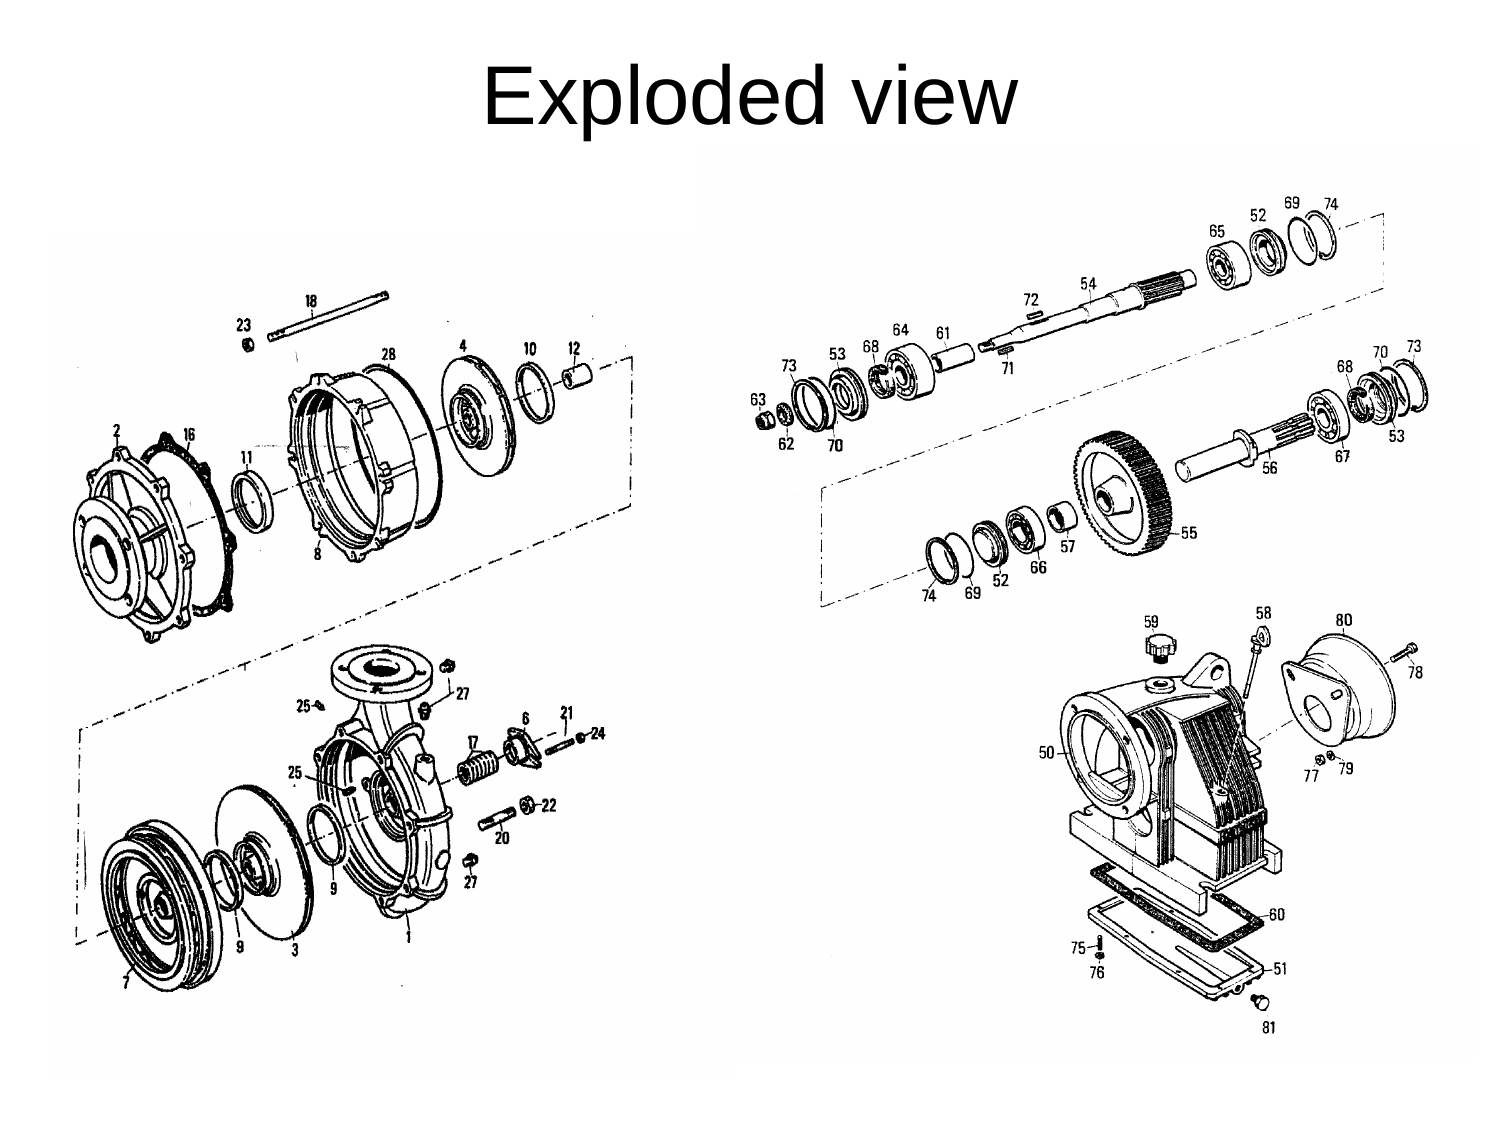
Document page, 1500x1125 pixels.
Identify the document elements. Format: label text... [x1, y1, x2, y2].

picture [52, 148, 1475, 1079]
title Exploded view [74, 44, 1426, 138]
